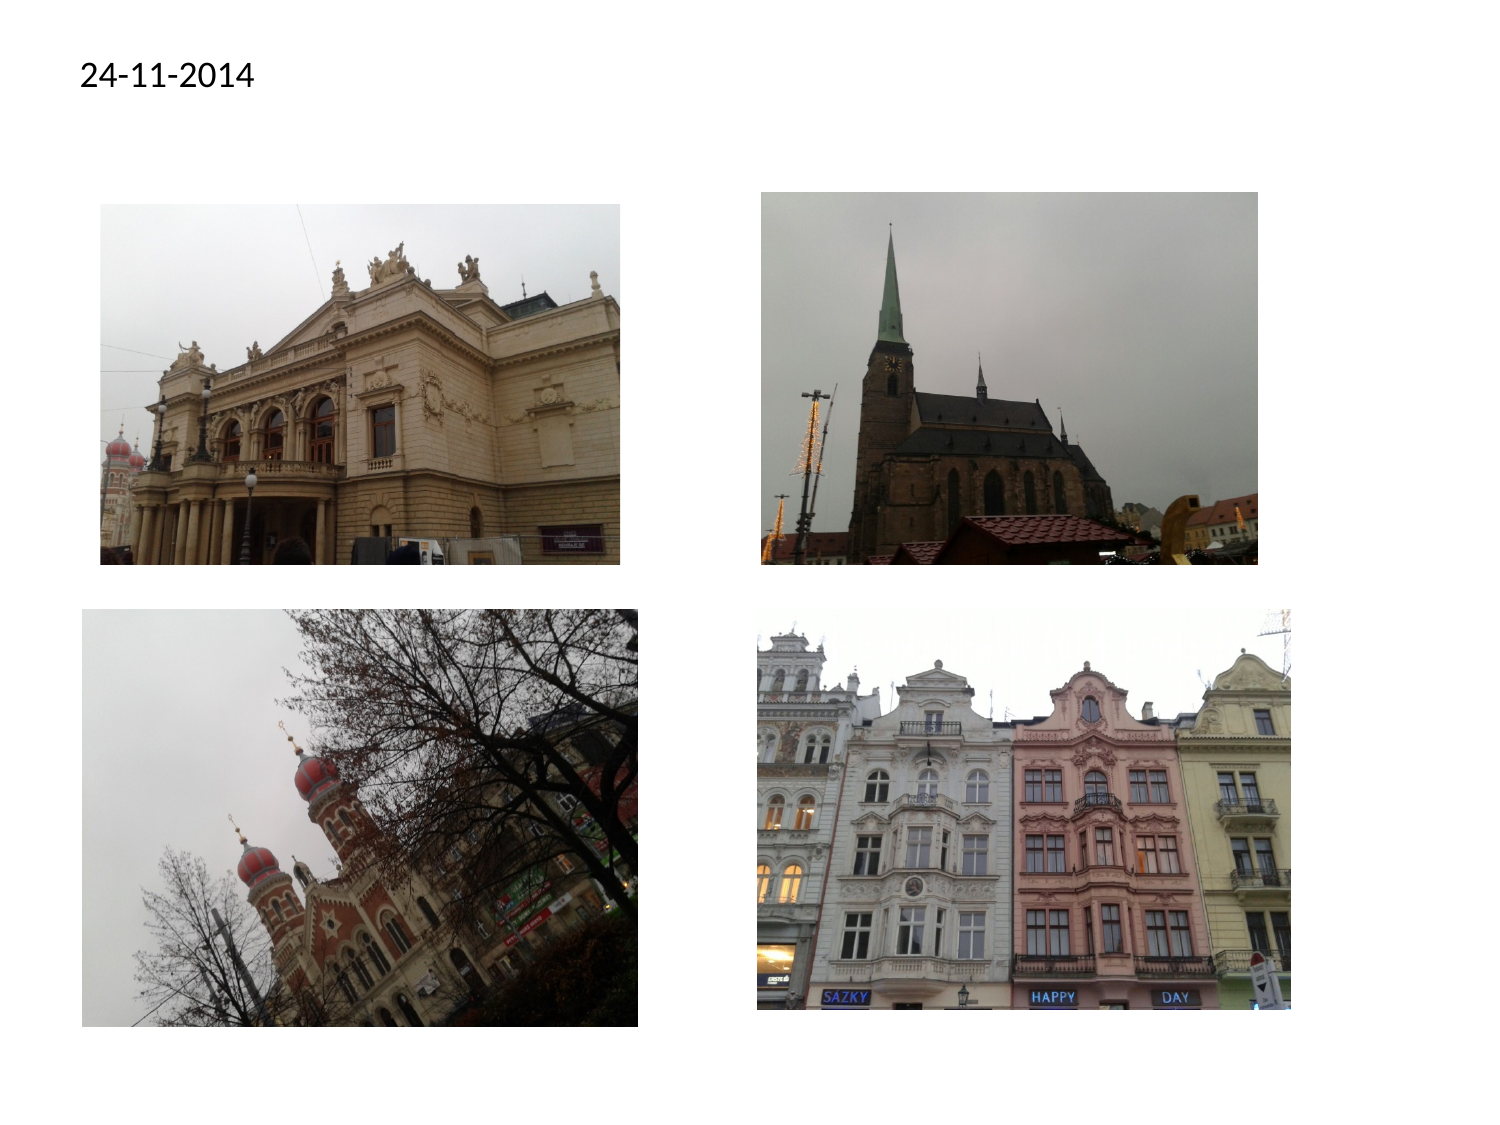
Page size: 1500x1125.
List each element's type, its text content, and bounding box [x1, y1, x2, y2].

picture [82, 609, 639, 1027]
picture [100, 203, 621, 565]
picture [761, 192, 1259, 565]
text_box 24-11-2014 [64, 42, 821, 103]
picture [757, 609, 1292, 1011]
